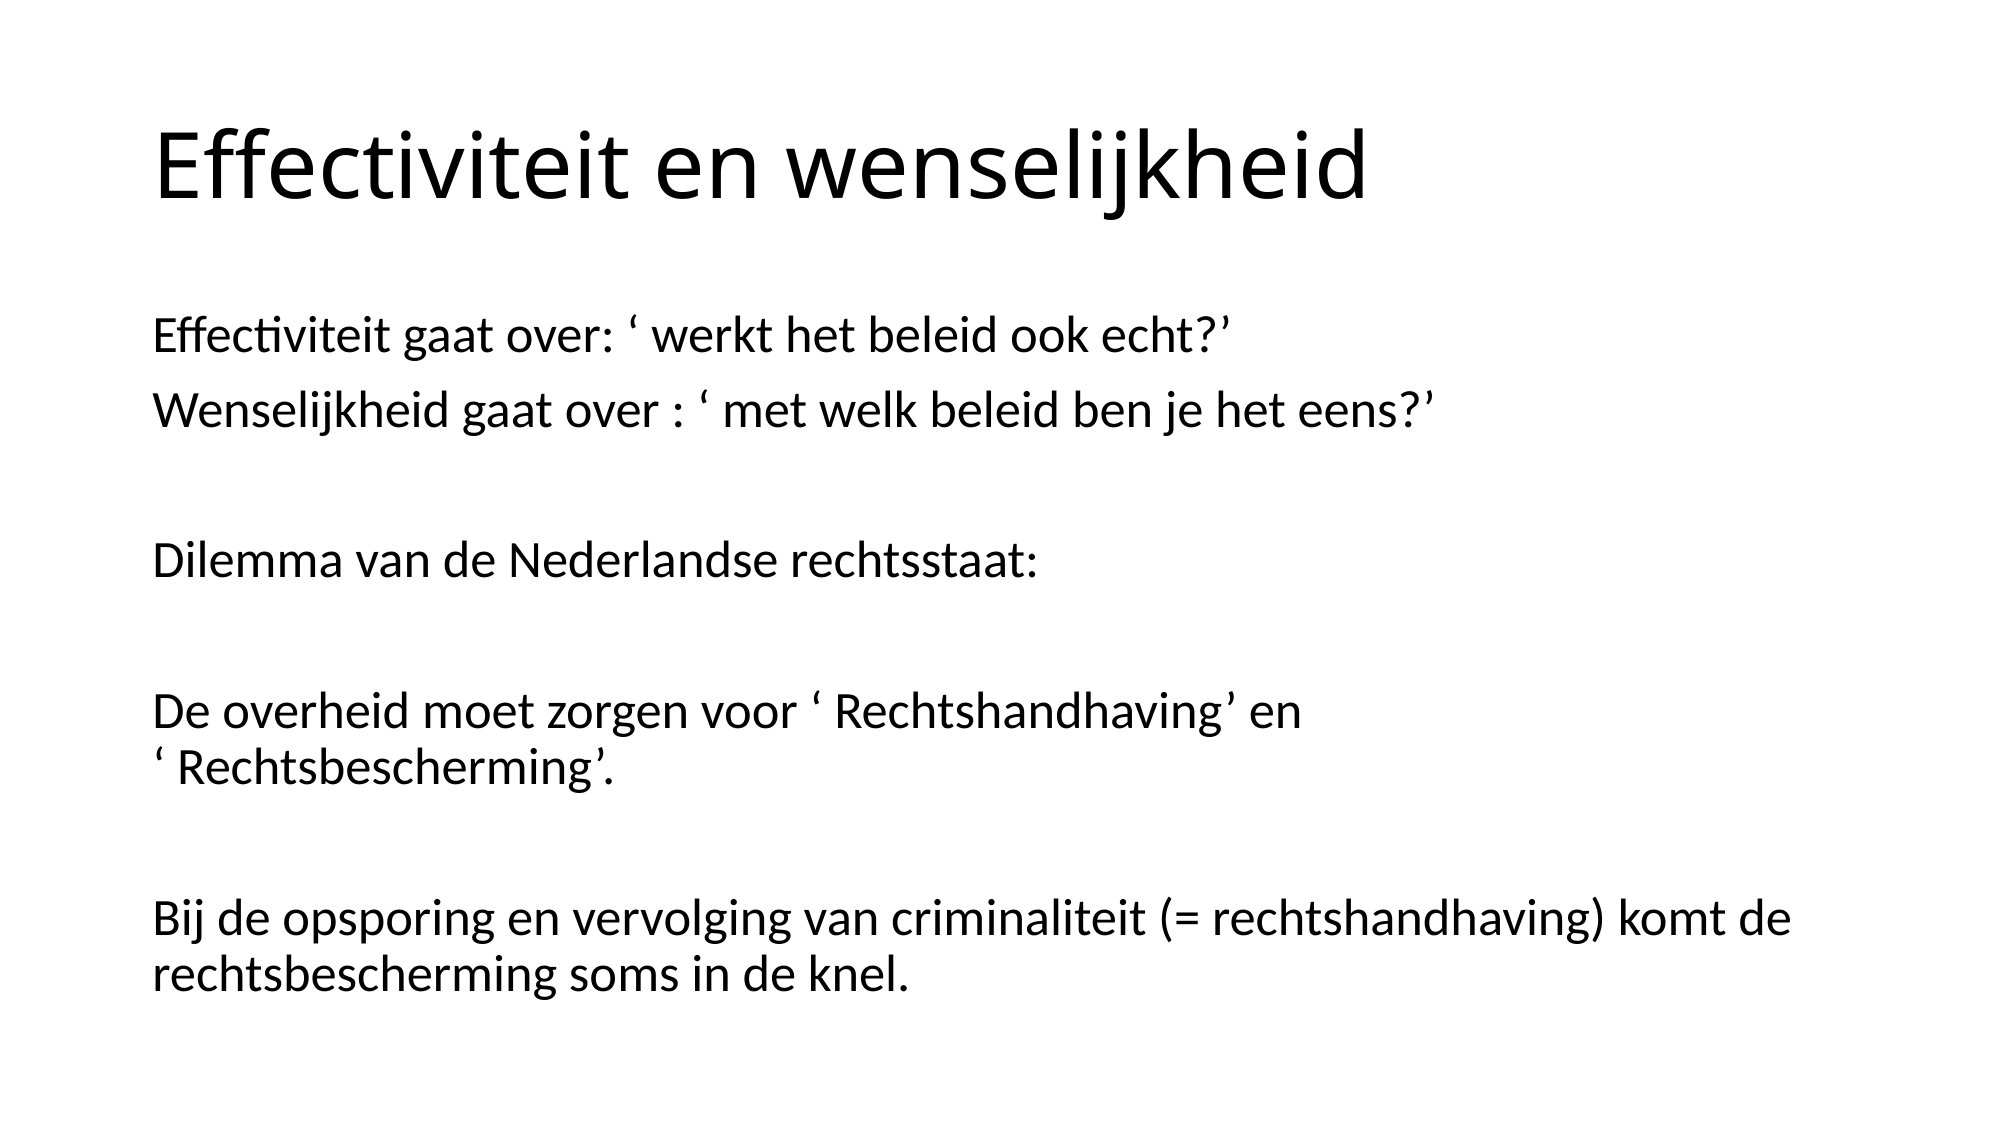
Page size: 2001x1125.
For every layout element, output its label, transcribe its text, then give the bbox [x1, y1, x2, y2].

title Effectiviteit en wenselijkheid [137, 59, 1863, 278]
list Effectiviteit gaat over: ‘ werkt het beleid ook echt?’ Wenselijkheid gaat over : ‘ met welk beleid ben je het eens?’ Dilemma van de Nederlandse rechtsstaat: De overheid moet zorgen voor ‘ Rechtshandhaving’ en ‘ Rechtsbescherming’. Bij de opsporing en vervolging van criminaliteit (= rechtshandhaving) komt de rechtsbescherming soms in de knel. [137, 299, 1863, 1014]
